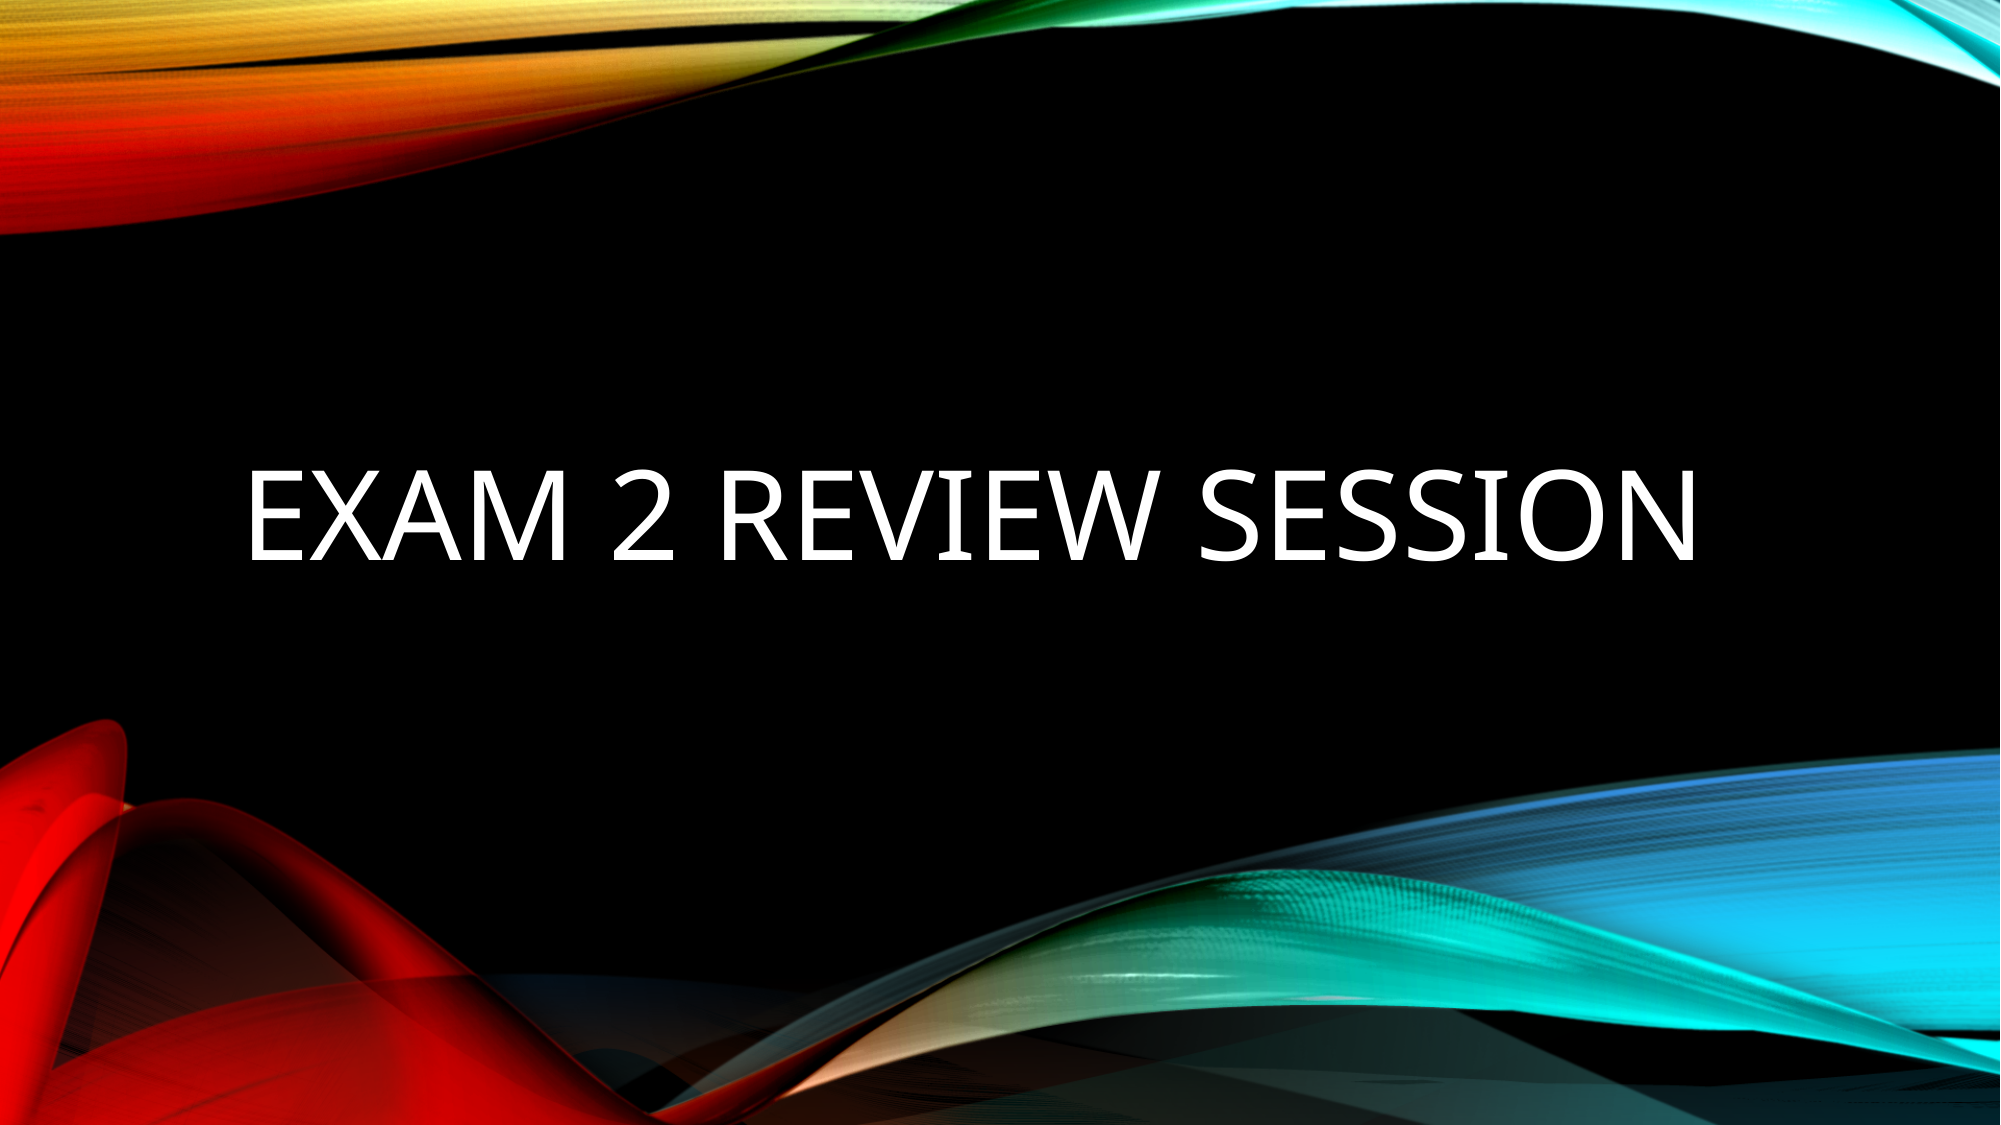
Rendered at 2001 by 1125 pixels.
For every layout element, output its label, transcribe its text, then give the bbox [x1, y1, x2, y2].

picture [0, 0, 2000, 237]
title Exam 2 Review Session [225, 295, 1775, 596]
picture [0, 717, 2000, 1125]
